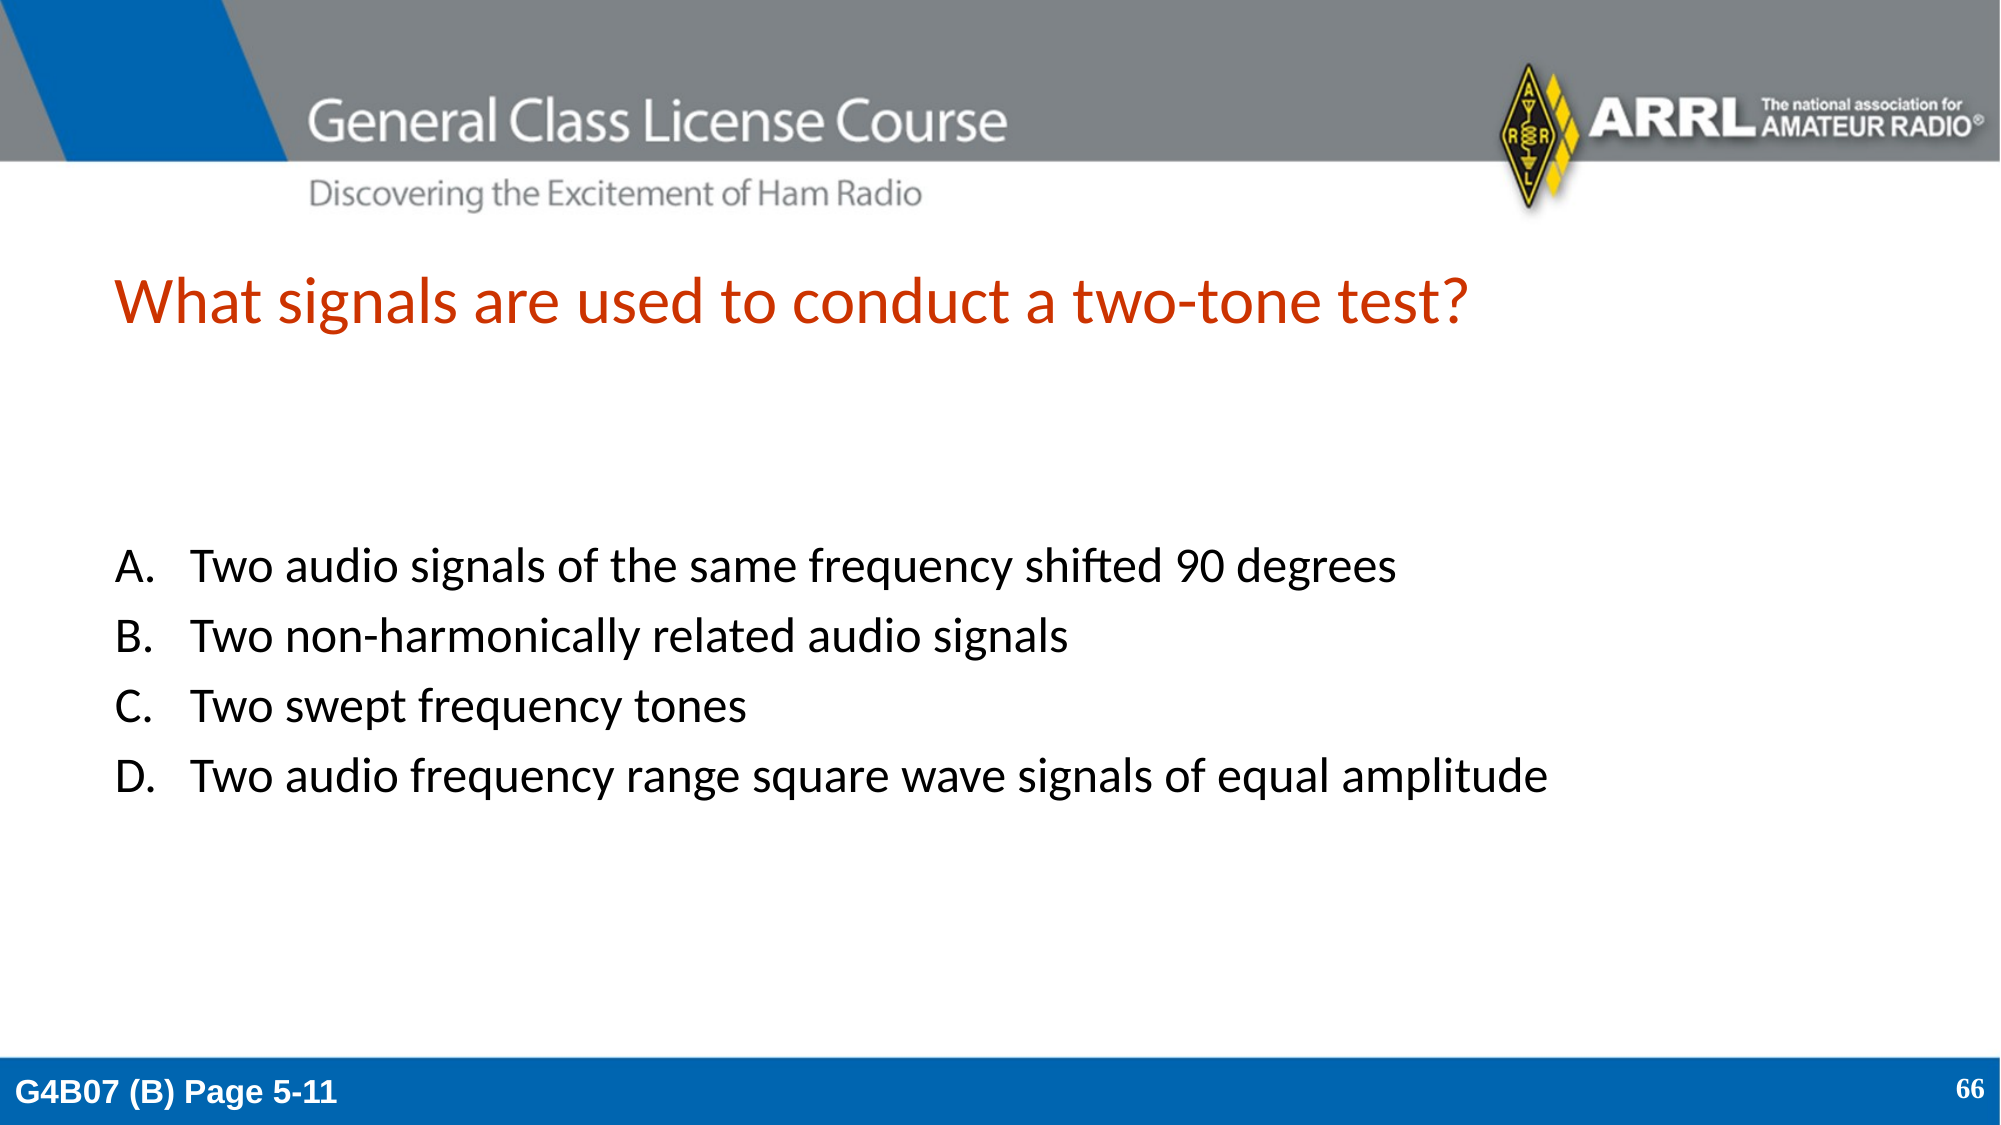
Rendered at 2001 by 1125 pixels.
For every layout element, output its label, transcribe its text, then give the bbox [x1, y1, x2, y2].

text_box 66 [1875, 1062, 2000, 1113]
text_box G4B07 (B) Page 5-11 [0, 1062, 1313, 1118]
list Two audio signals of the same frequency shifted 90 degrees Two non-harmonically related audio signals Two swept frequency tones Two audio frequency range square wave signals of equal amplitude [99, 525, 1900, 1005]
title What signals are used to conduct a two-tone test? [99, 249, 1900, 468]
picture [0, 0, 2001, 1125]
